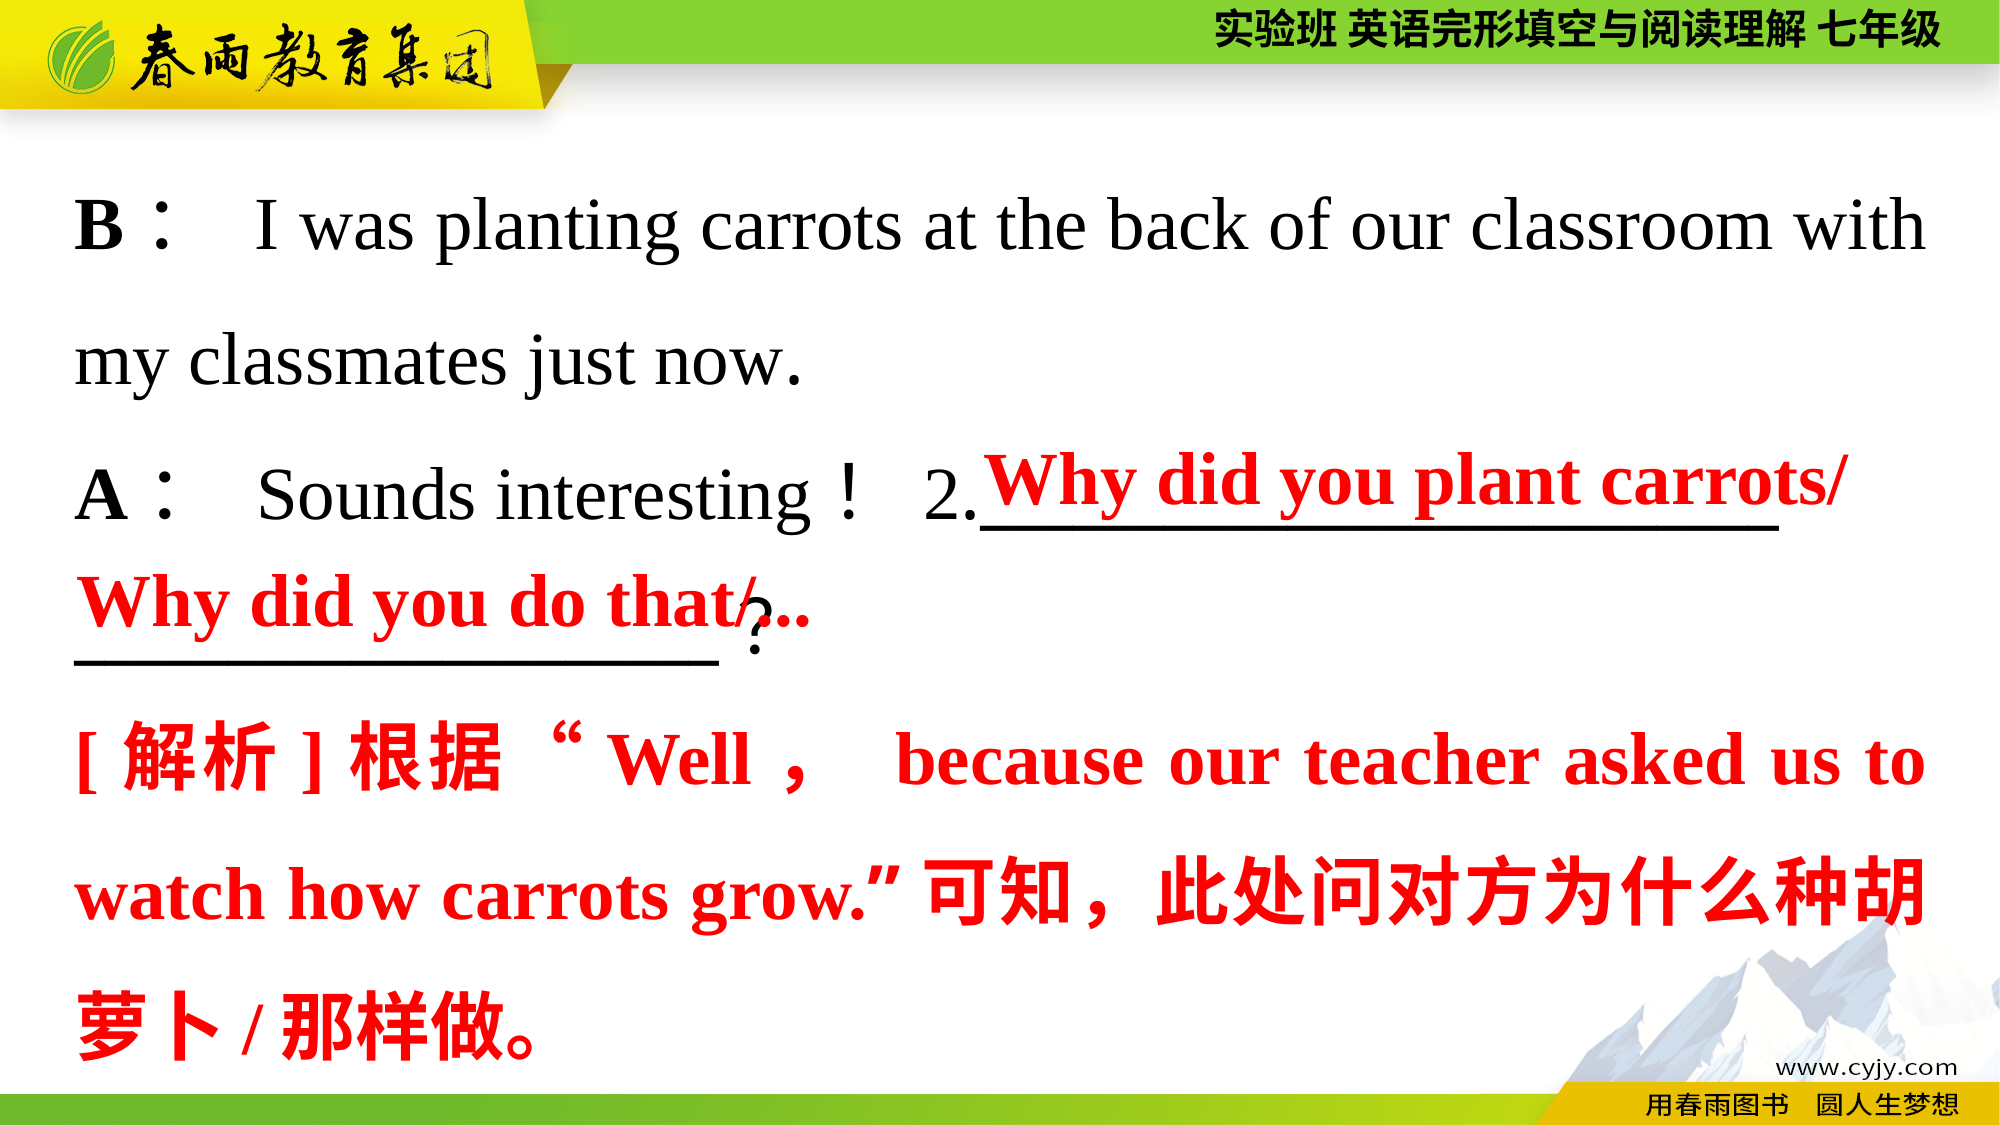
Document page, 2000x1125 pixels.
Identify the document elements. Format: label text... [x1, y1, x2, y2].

text_box Why did you plant carrots/ [968, 376, 1933, 527]
text_box Why did you do that/... [62, 544, 921, 650]
list B： I was planting carrots at the back of our classroom with my classmates just now. A： Sounds interesting！2.__________________________ _____________________？ [59, 122, 1944, 656]
picture [0, 0, 2000, 1125]
text_box [解析]根据“Well， because our teacher asked us to watch how carrots grow.”可知，此处问对方为什么种胡萝卜/那样做。 [59, 656, 1944, 1077]
